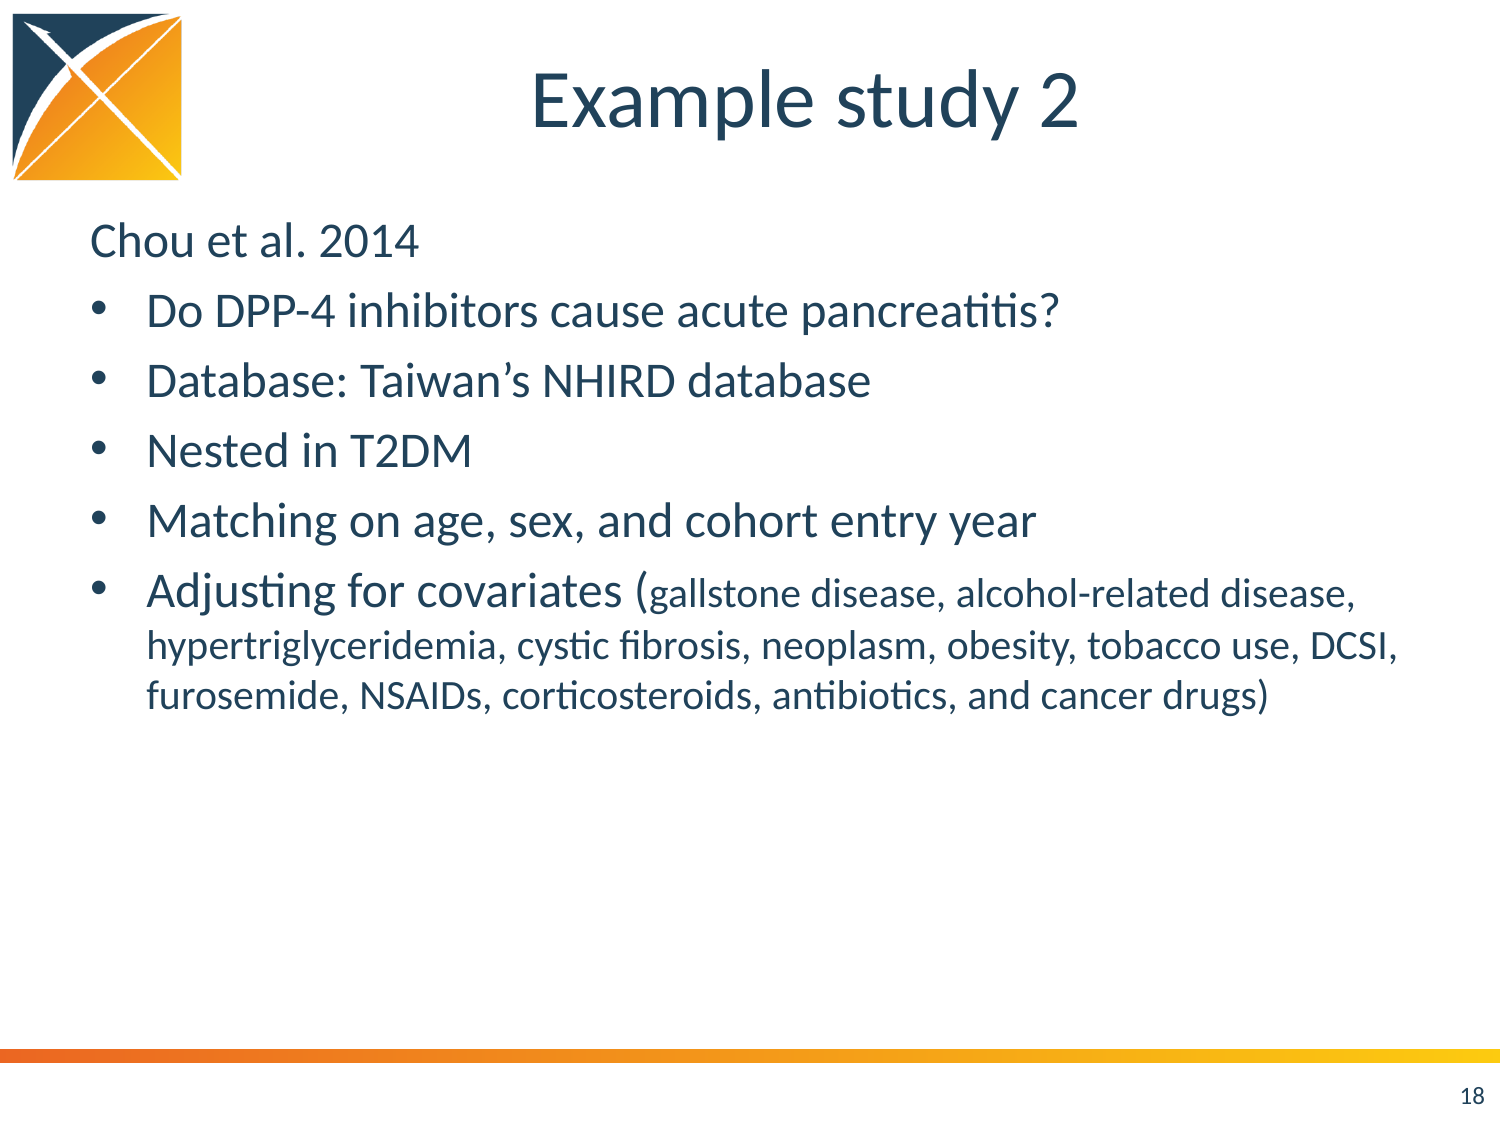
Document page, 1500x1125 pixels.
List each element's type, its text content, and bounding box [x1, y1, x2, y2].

picture [0, 0, 206, 200]
title Example study 2 [187, 24, 1425, 163]
list Chou et al. 2014 Do DPP-4 inhibitors cause acute pancreatitis? Database: Taiwan’s NHIRD database Nested in T2DM Matching on age, sex, and cohort entry year Adjusting for covariates (gallstone disease, alcohol-related disease, hypertriglyceridemia, cystic fibrosis, neoplasm, obesity, tobacco use, DCSI, furosemide, NSAIDs, corticosteroids, antibiotics, and cancer drugs) [75, 200, 1425, 1005]
slide_number 18 [1149, 1065, 1500, 1125]
